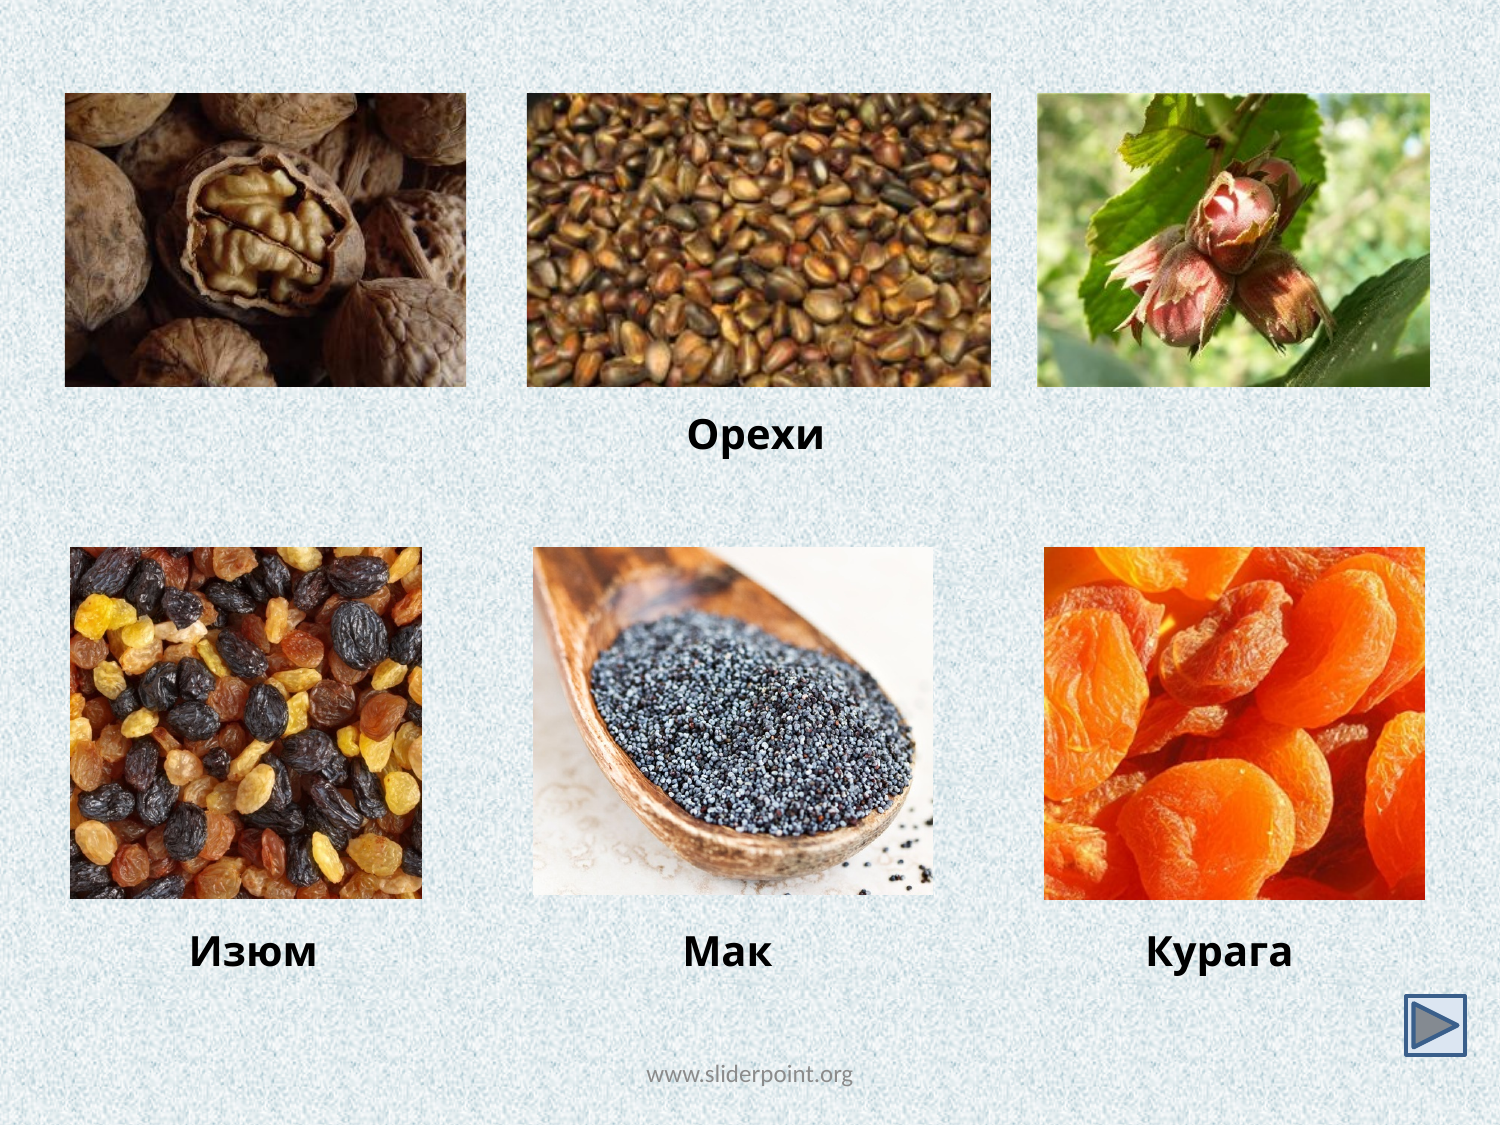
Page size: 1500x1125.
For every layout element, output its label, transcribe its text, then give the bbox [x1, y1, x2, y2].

text_box Мак [603, 916, 862, 982]
text_box Орехи [671, 400, 851, 466]
text_box Изюм [173, 916, 349, 982]
text_box Курага [1119, 916, 1349, 982]
picture [0, 0, 1500, 1125]
text_box [1404, 994, 1467, 1057]
footer www.sliderpoint.org [512, 1042, 988, 1103]
